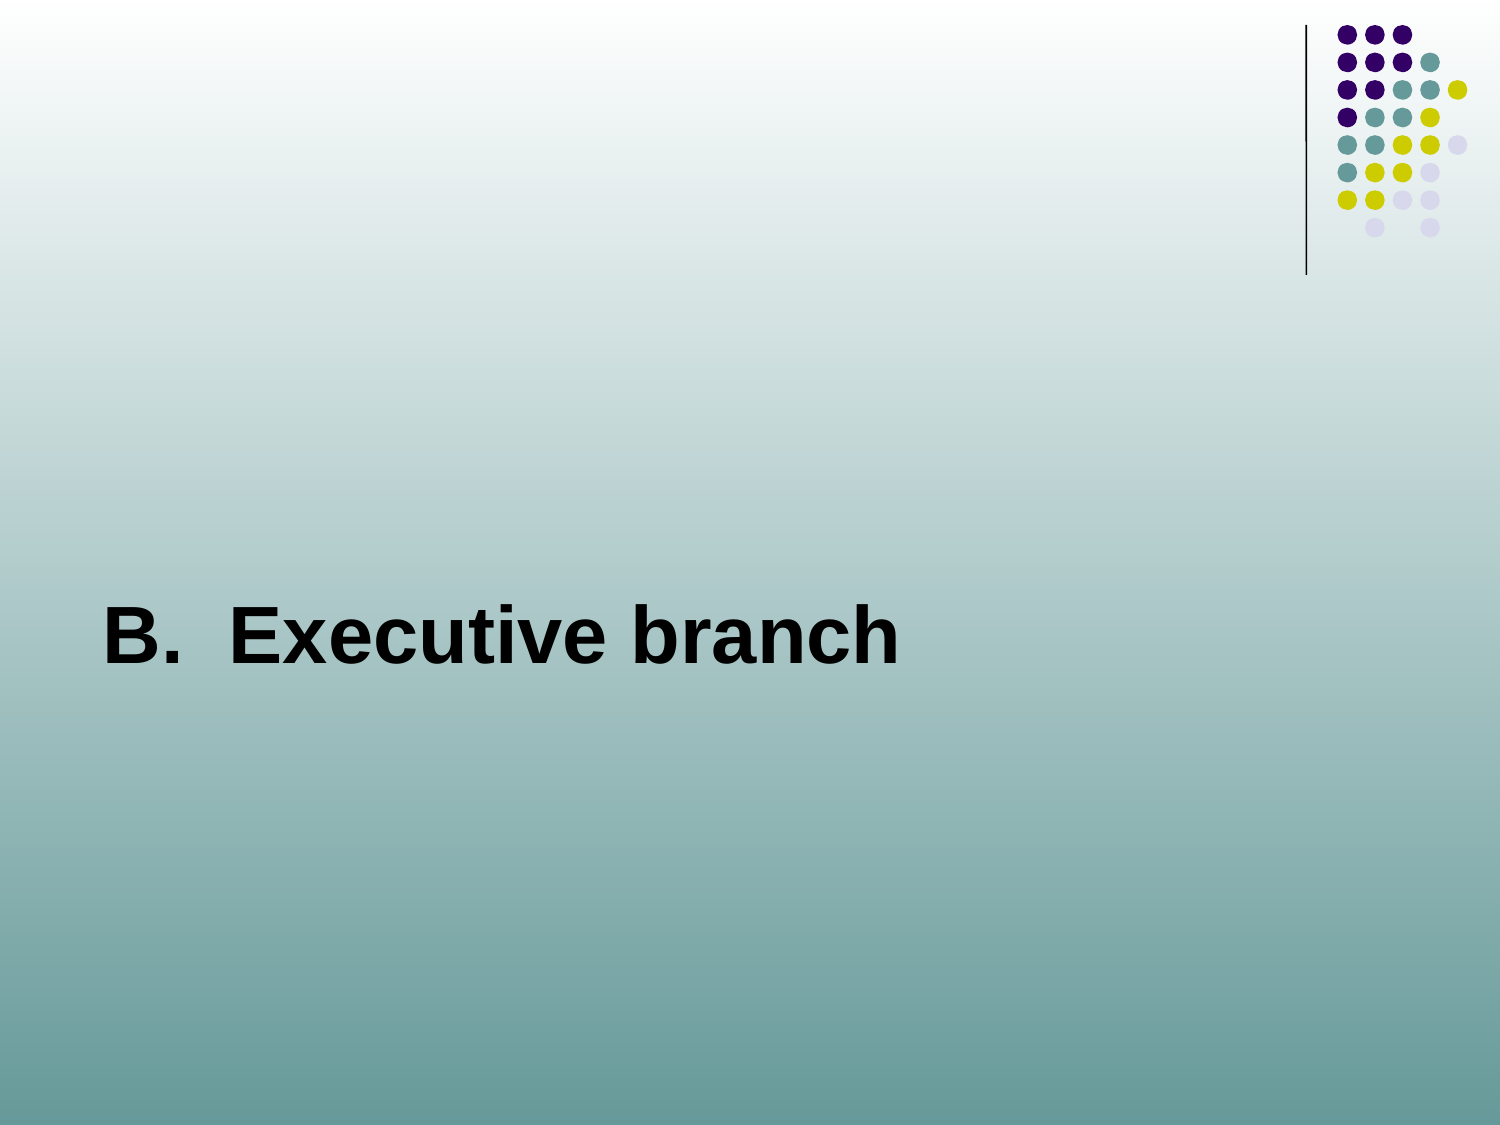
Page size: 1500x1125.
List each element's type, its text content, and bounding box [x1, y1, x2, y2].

title B. Executive branch [87, 474, 1325, 688]
